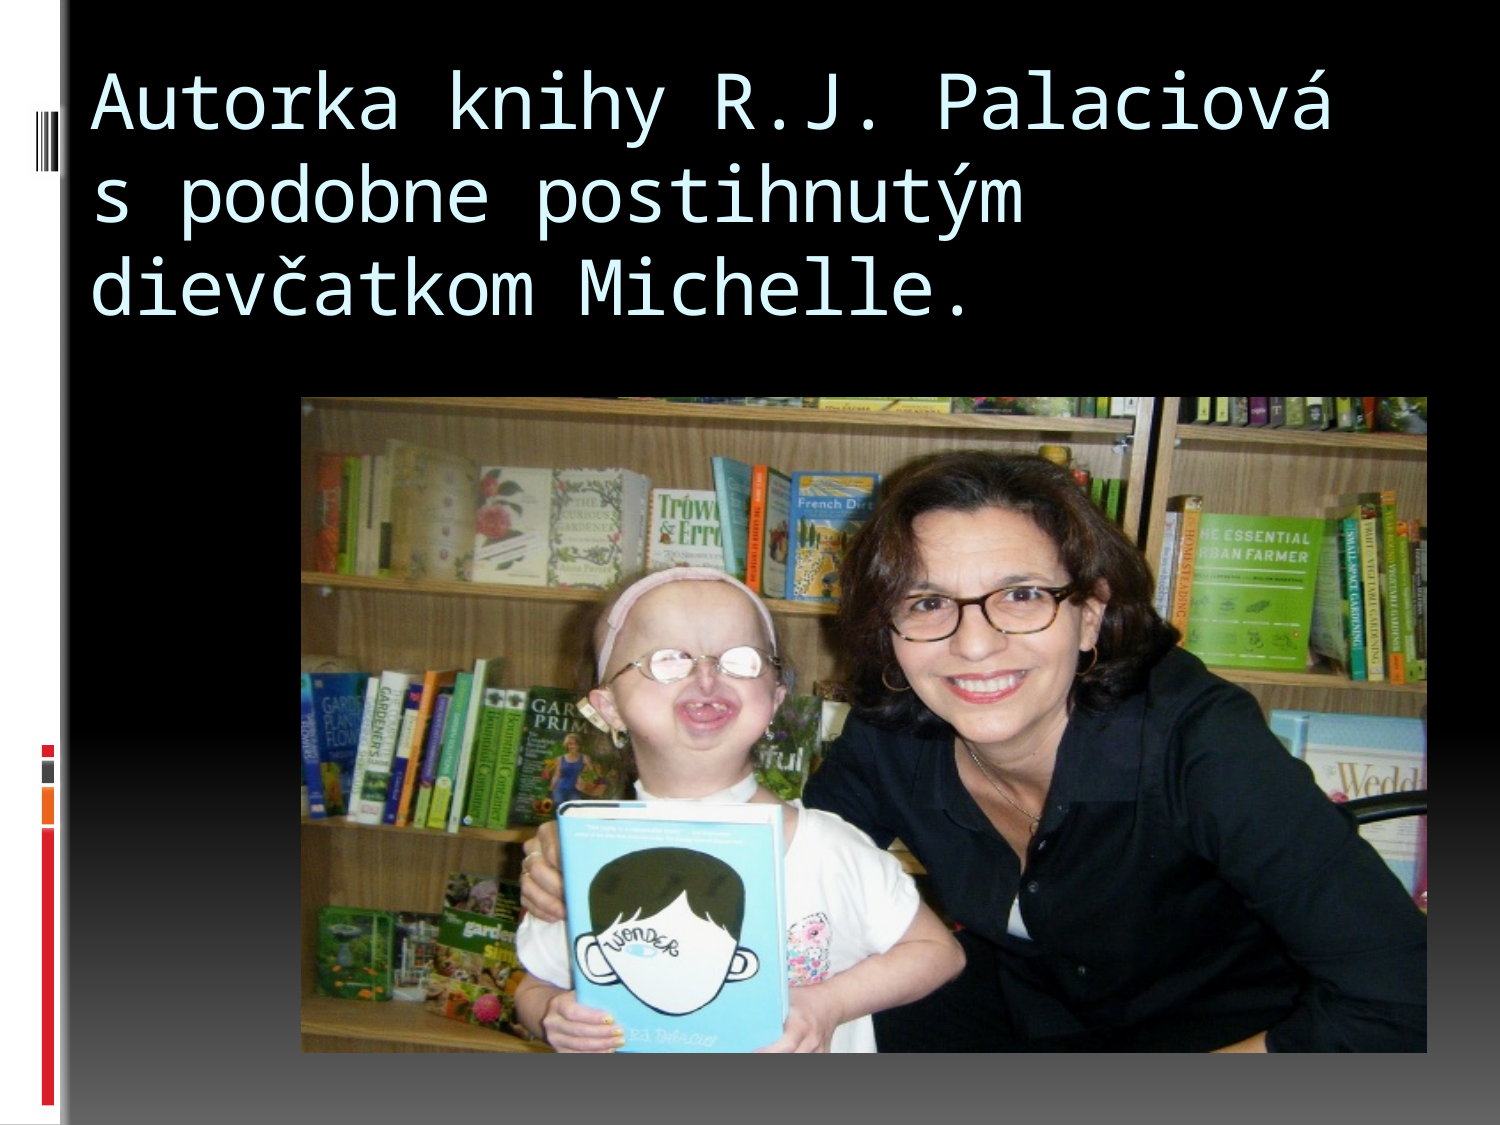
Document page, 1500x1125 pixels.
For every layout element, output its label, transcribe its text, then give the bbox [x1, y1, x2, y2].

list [300, 396, 1428, 1054]
title Autorka knihy R.J. Palaciová s podobne postihnutým dievčatkom Michelle. [75, 45, 1425, 409]
